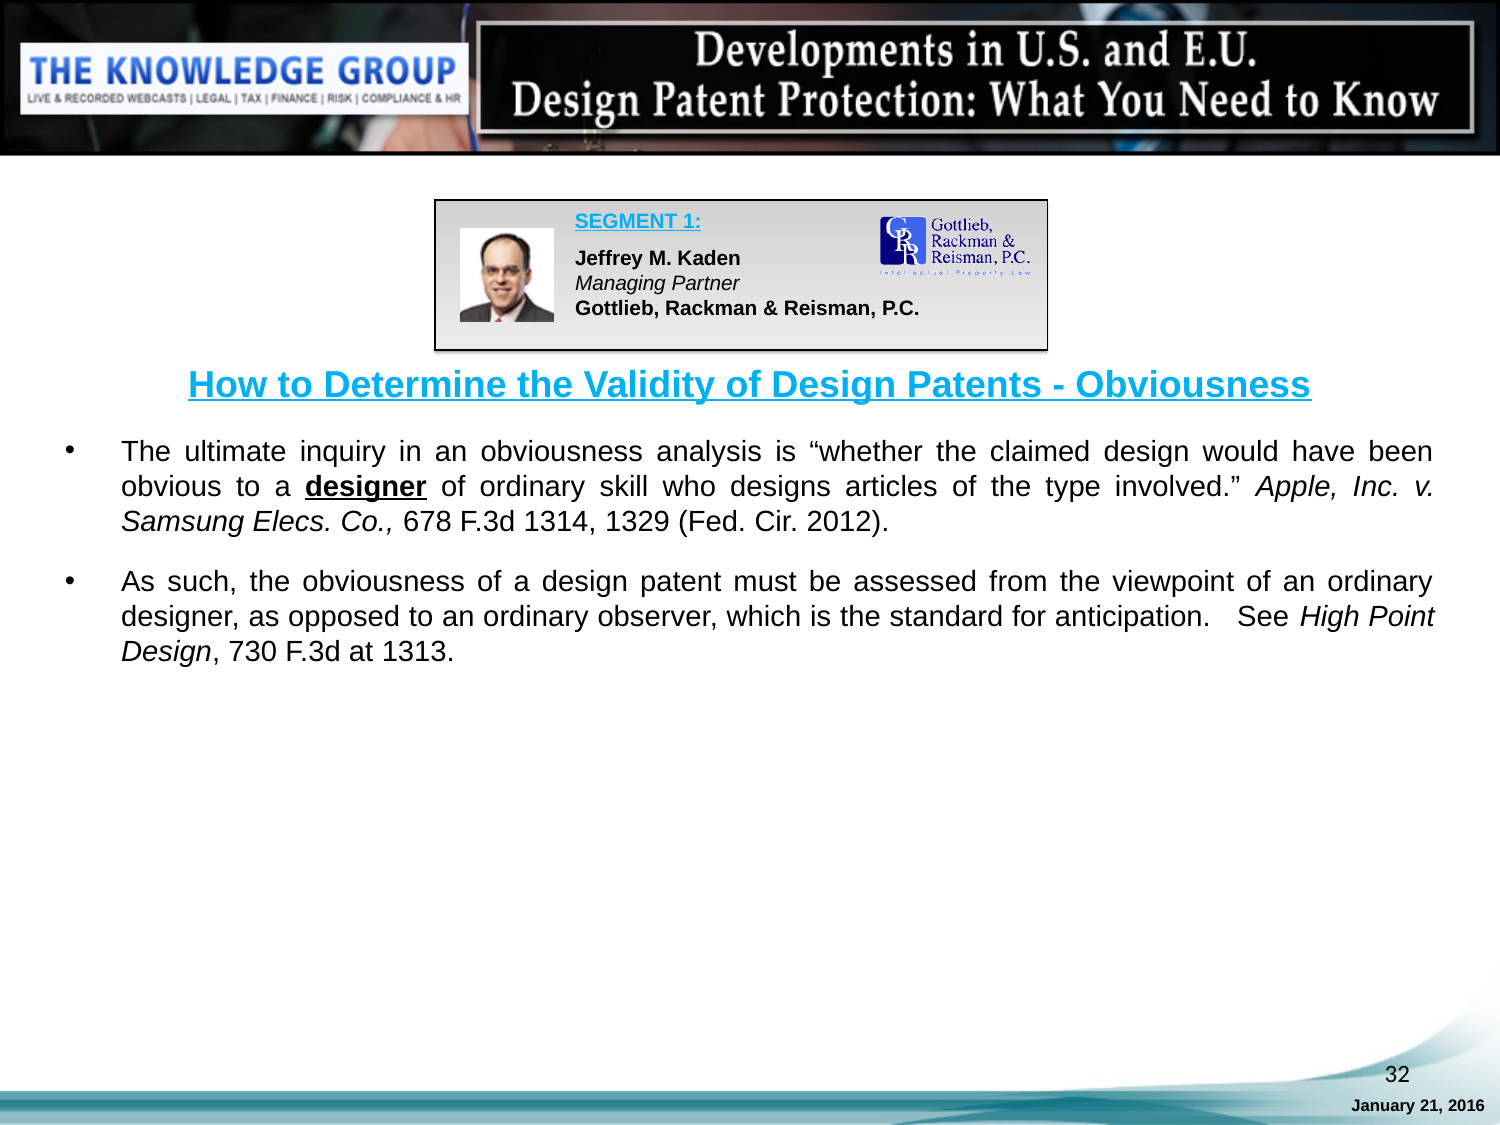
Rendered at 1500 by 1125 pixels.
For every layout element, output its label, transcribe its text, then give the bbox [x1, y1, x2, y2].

picture [0, 0, 1500, 352]
picture [0, 412, 1500, 1125]
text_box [434, 199, 1048, 351]
text_box The ultimate inquiry in an obviousness analysis is “whether the claimed design would have been obvious to a designer of ordinary skill who designs articles of the type involved.” Apple, Inc. v. Samsung Elecs. Co., 678 F.3d 1314, 1329 (Fed. Cir. 2012). As such, the obviousness of a design patent must be assessed from the viewpoint of an ordinary designer, as opposed to an ordinary observer, which is the standard for anticipation. See High Point Design, 730 F.3d at 1313. [50, 424, 1450, 735]
text_box January 21, 2016 [1100, 1087, 1500, 1123]
text_box How to Determine the Validity of Design Patents - Obviousness [0, 352, 1500, 412]
slide_number 32 [1074, 1042, 1425, 1103]
